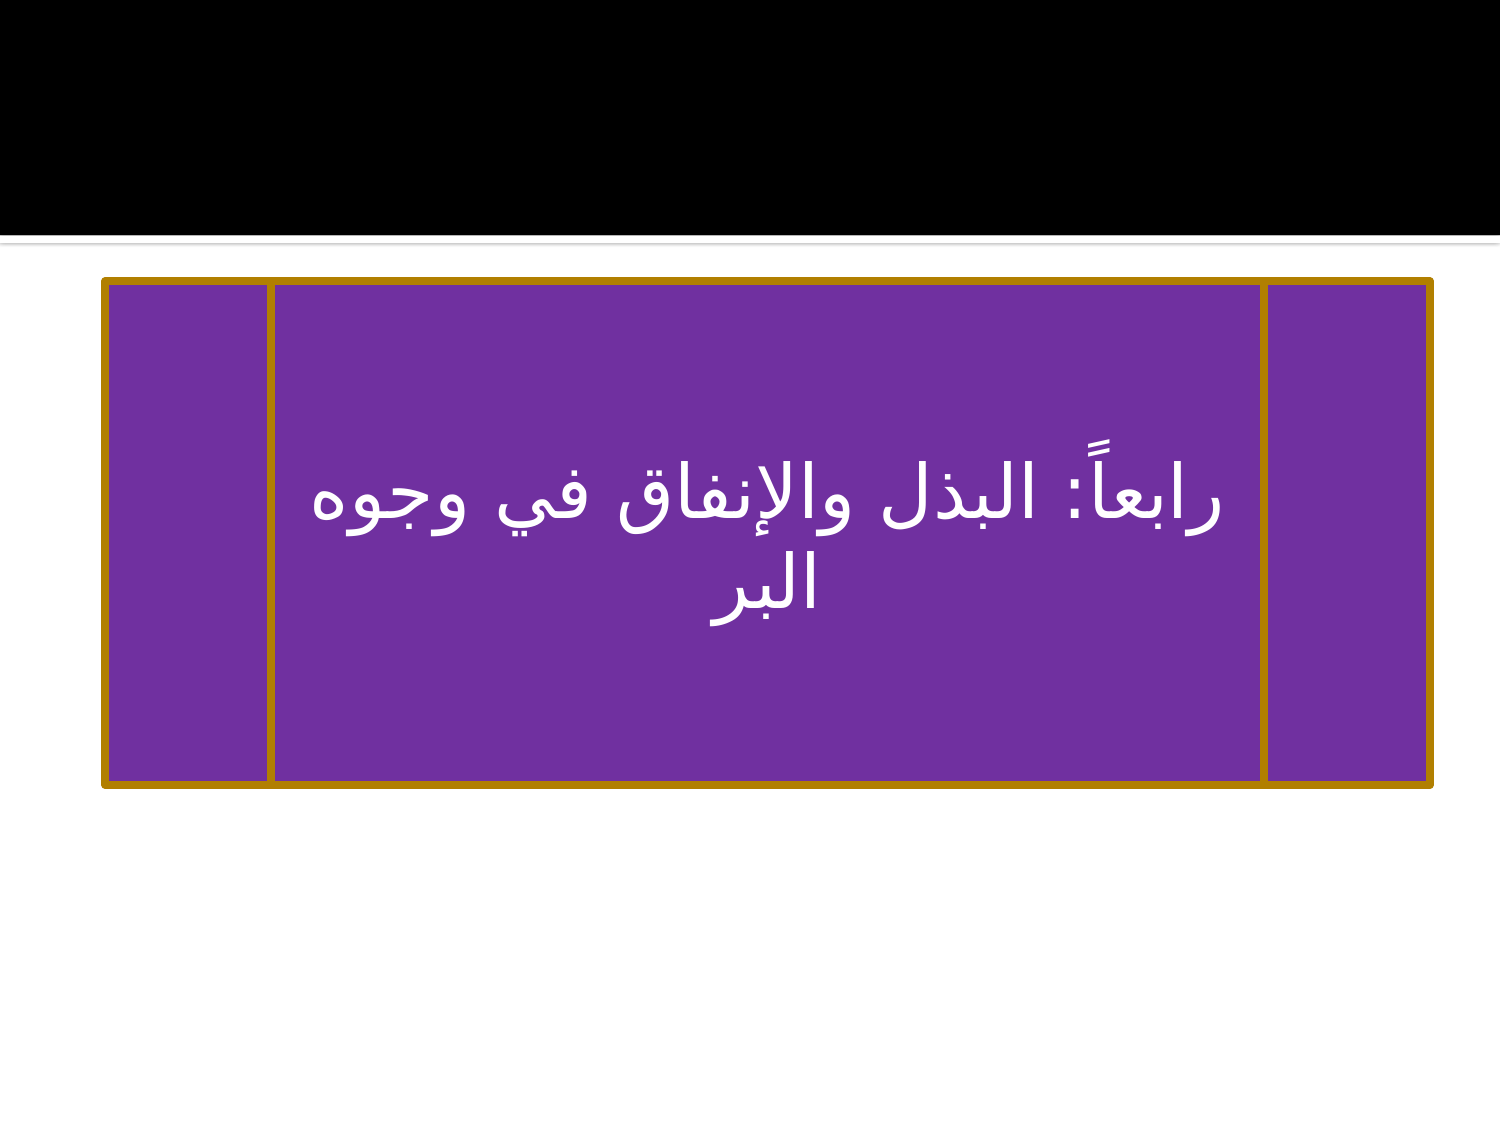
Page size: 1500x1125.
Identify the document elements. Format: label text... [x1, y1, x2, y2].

text_box رابعاً: البذل والإنفاق في وجوه البر [101, 277, 1434, 789]
